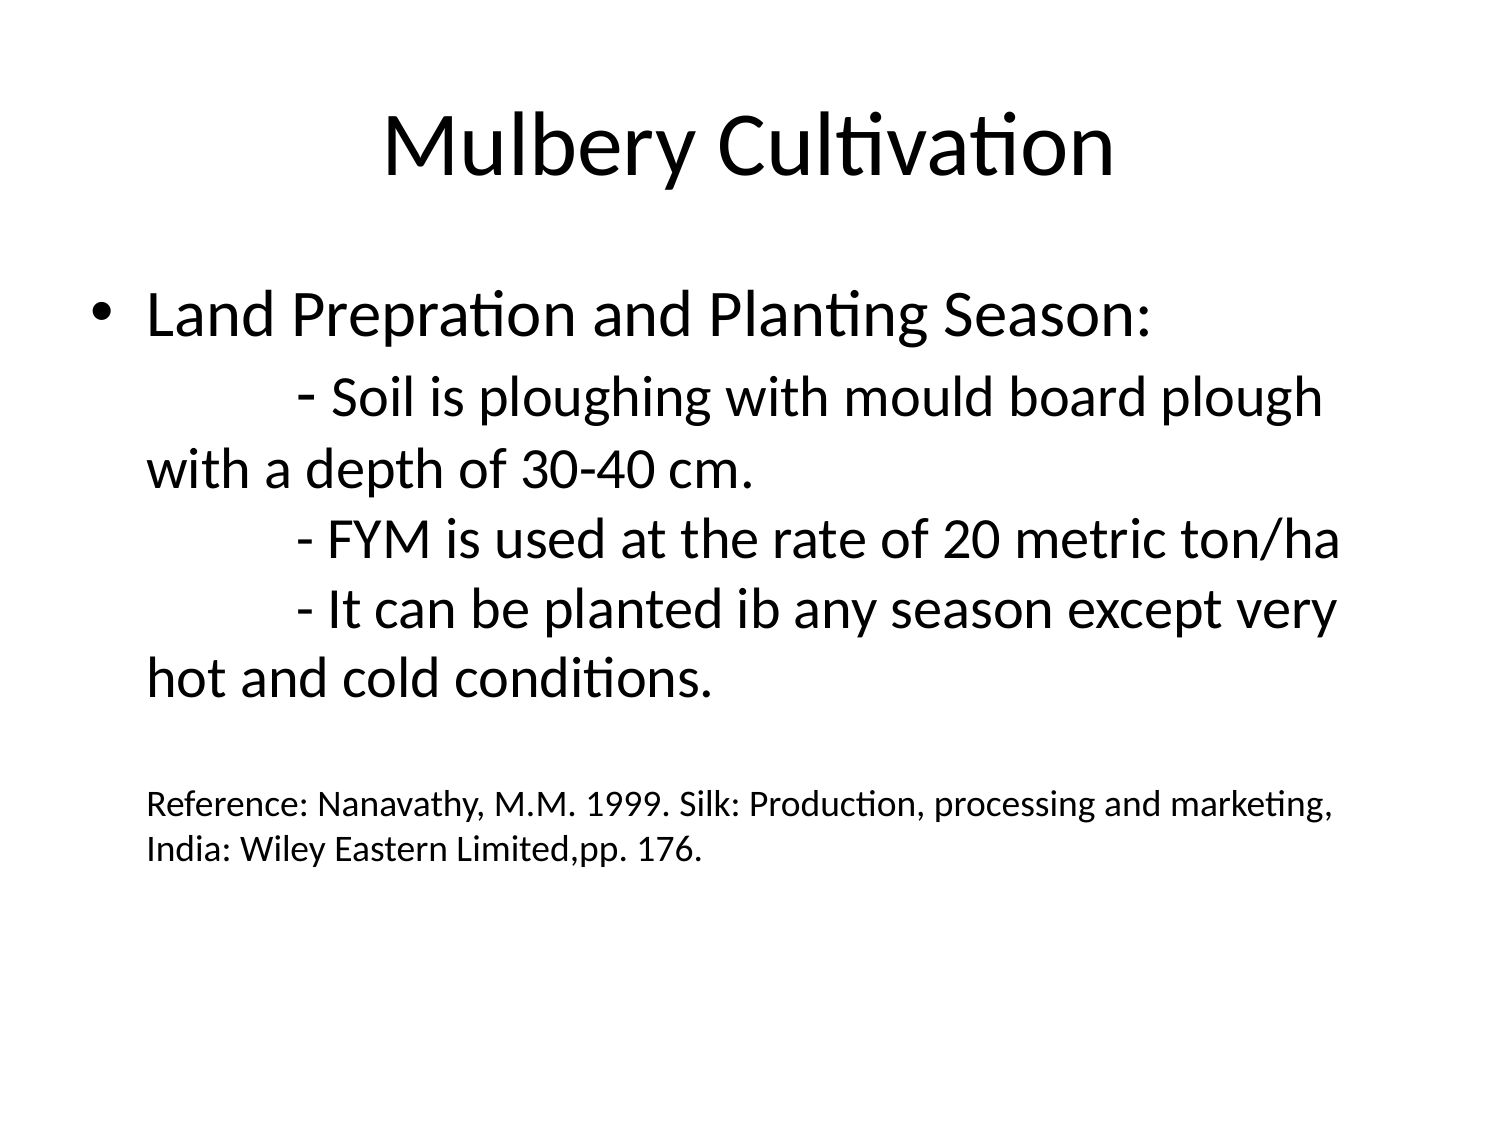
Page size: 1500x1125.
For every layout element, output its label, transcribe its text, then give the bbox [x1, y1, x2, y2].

title Mulbery Cultivation [75, 45, 1425, 233]
list Land Prepration and Planting Season: - Soil is ploughing with mould board plough with a depth of 30-40 cm. - FYM is used at the rate of 20 metric ton/ha - It can be planted ib any season except very hot and cold conditions. Reference: Nanavathy, M.M. 1999. Silk: Production, processing and marketing, India: Wiley Eastern Limited,pp. 176. [75, 262, 1425, 1005]
